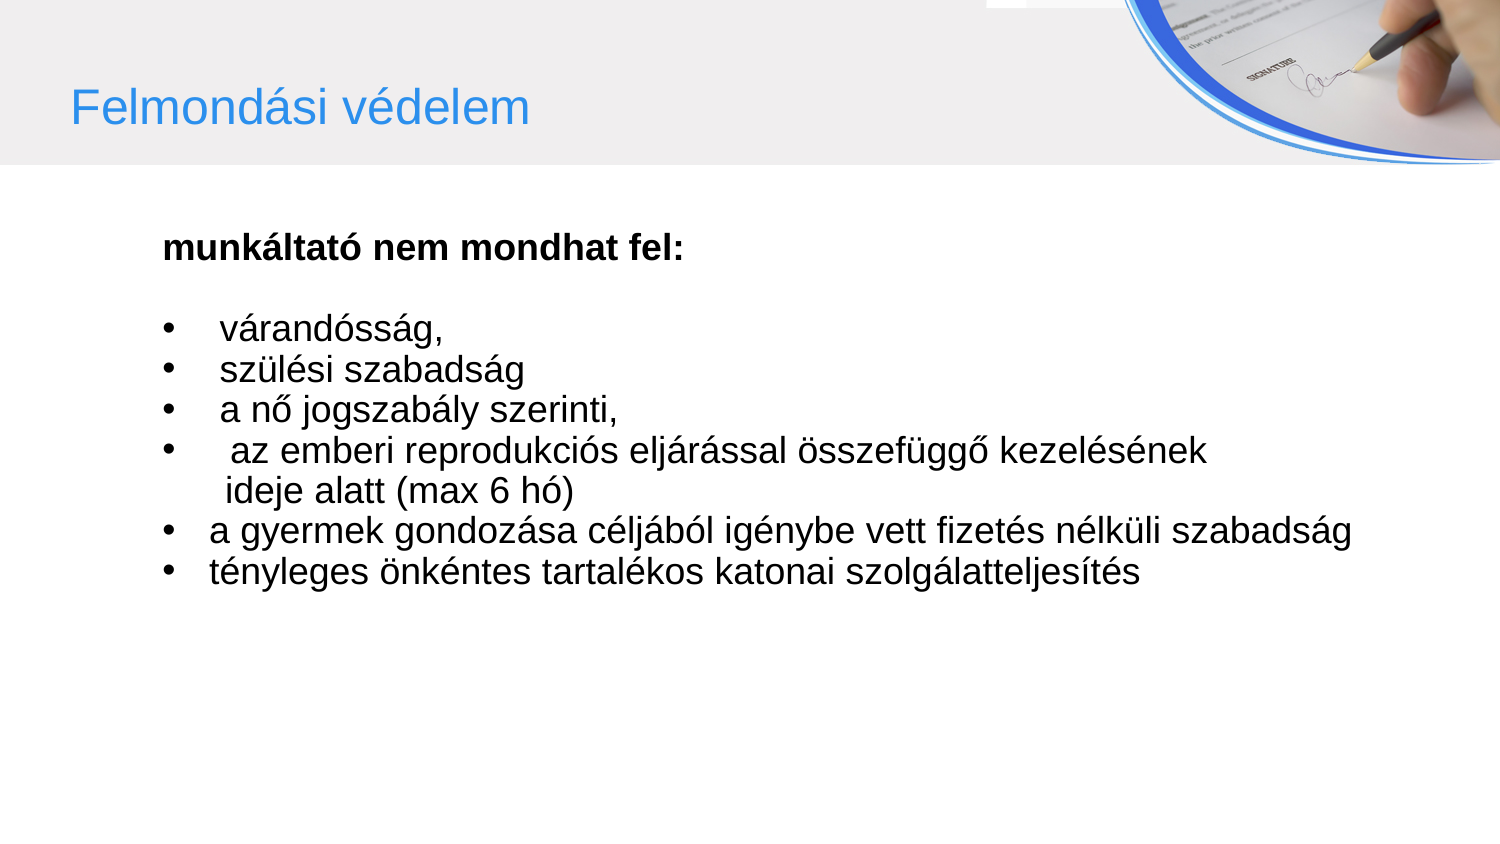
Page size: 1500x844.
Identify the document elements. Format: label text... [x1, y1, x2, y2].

picture [0, 0, 1500, 844]
text_box munkáltató nem mondhat fel: várandósság, szülési szabadság a nő jogszabály szerinti, az emberi reprodukciós eljárással összefüggő kezelésének ideje alatt (max 6 hó) a gyermek gondozása céljából igénybe vett fizetés nélküli szabadság tényleges önkéntes tartalékos katonai szolgálatteljesítés [147, 221, 1459, 681]
text_box Felmondási védelem [56, 67, 547, 143]
